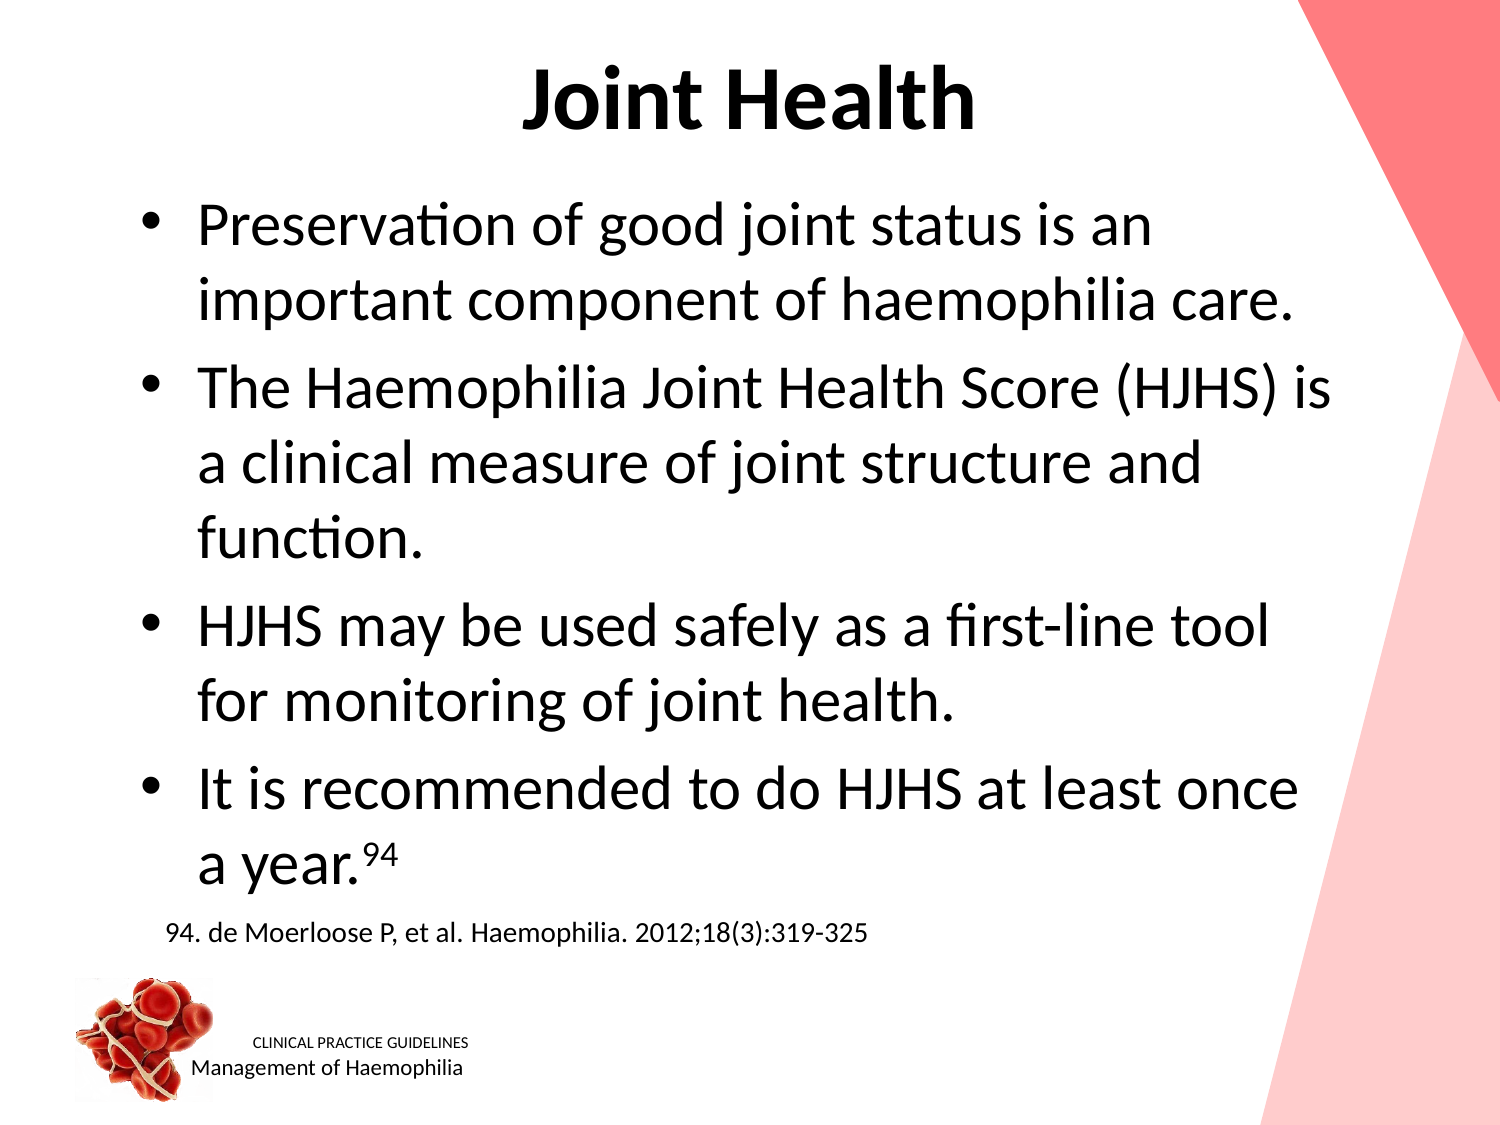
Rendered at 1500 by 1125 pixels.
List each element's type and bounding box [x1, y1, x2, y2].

text_box [74, 0, 1500, 1125]
